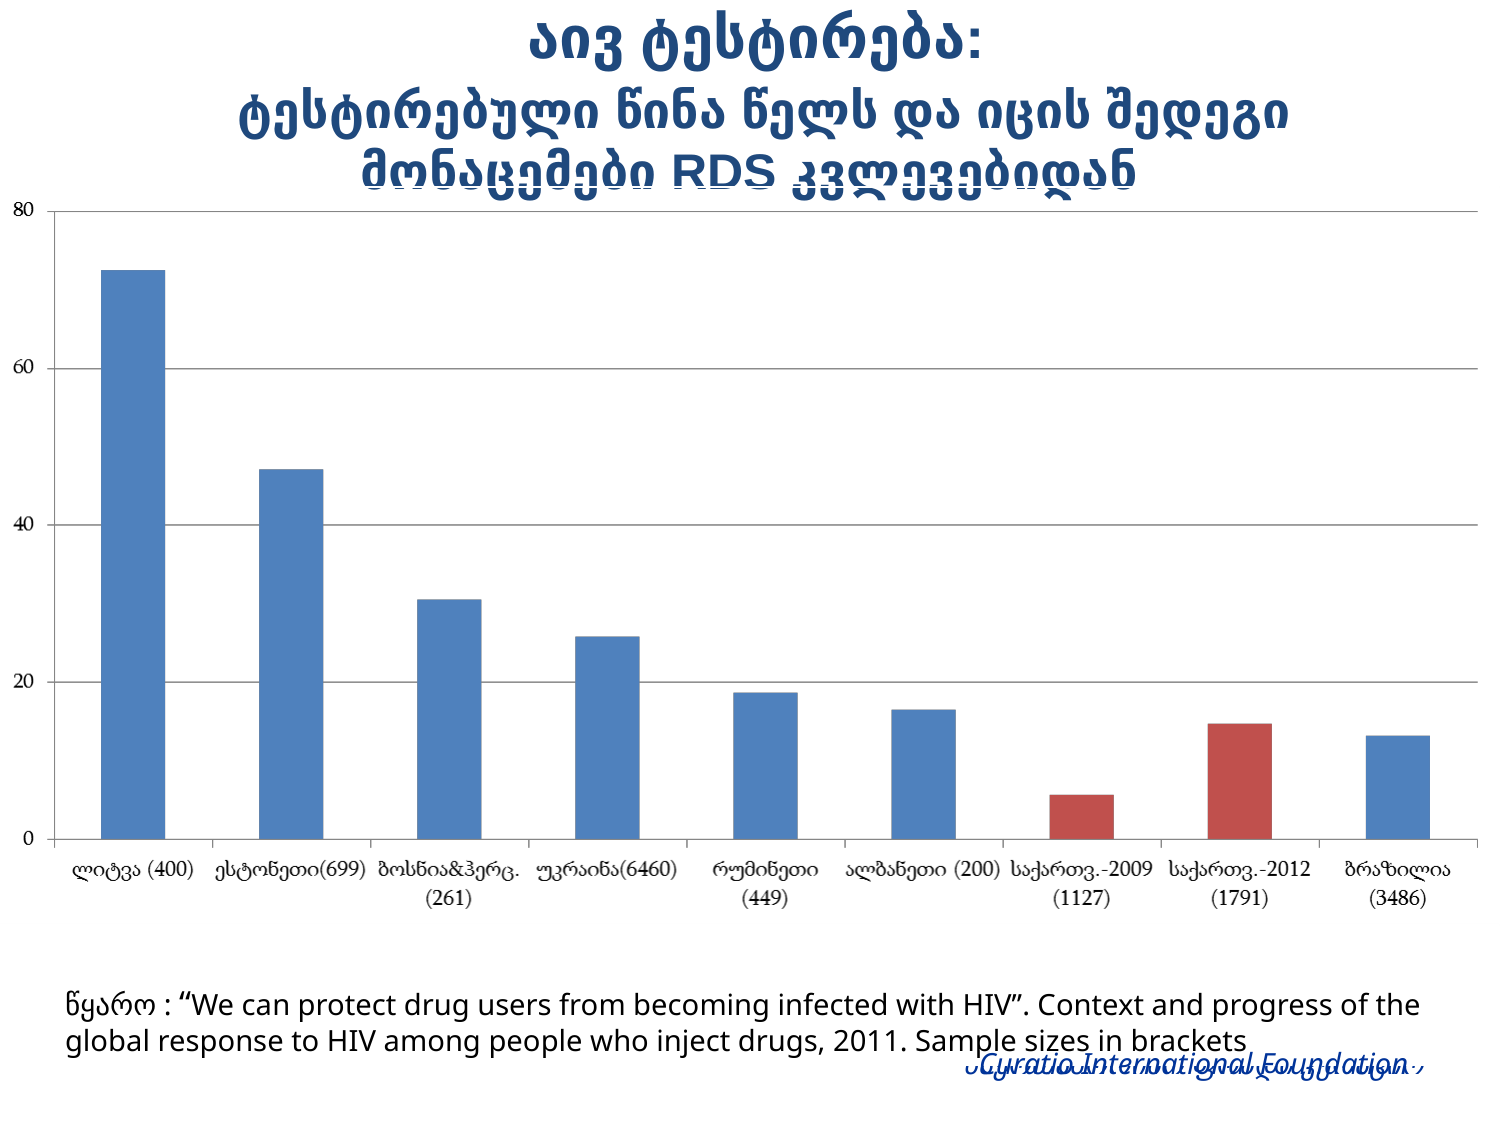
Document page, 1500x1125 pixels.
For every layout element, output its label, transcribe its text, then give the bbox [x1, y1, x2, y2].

picture [0, 186, 1500, 927]
footer Curatio International Foundation [937, 1037, 1450, 1091]
text_box აივ ტესტირება: ტესტირებული წინა წელს და იცის შედეგი მონაცემები RDS კვლევებიდან [49, 0, 1463, 185]
text_box წყარო : “We can protect drug users from becoming infected with HIV”. Context and progress of the global response to HIV among people who inject drugs, 2011. Sample sizes in brackets [49, 975, 1463, 1066]
